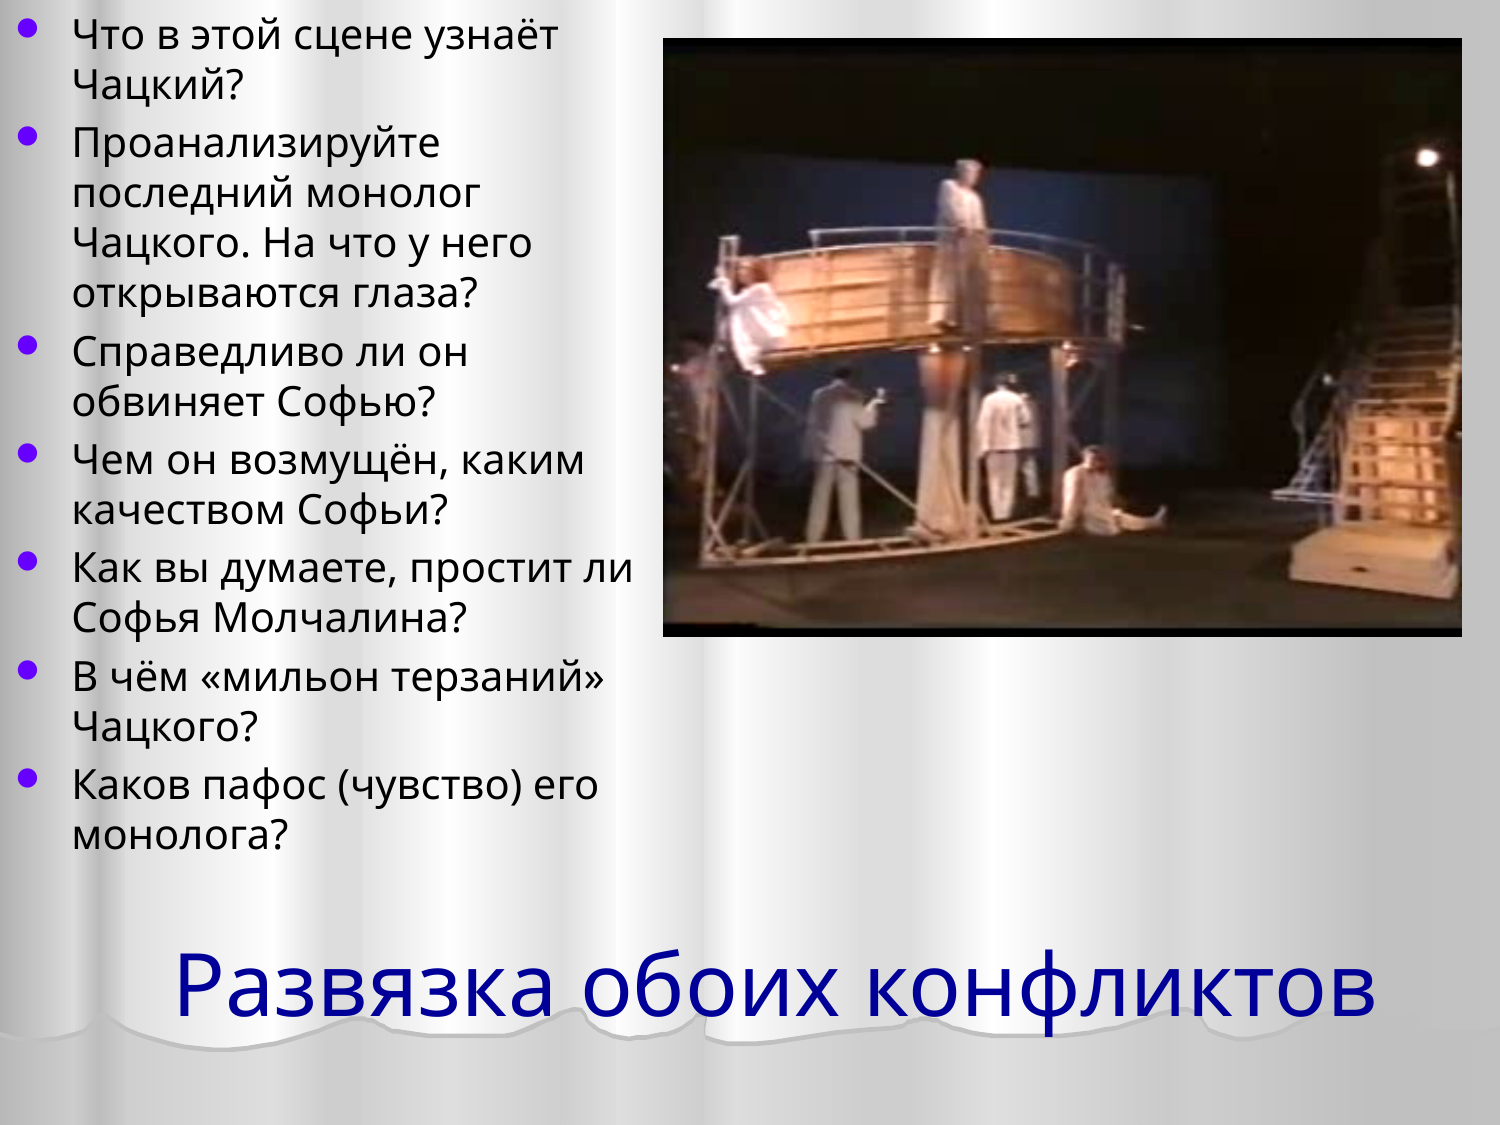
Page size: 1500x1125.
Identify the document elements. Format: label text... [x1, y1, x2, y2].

title Развязка обоих конфликтов [99, 887, 1451, 1075]
list Что в этой сцене узнаёт Чацкий? Проанализируйте последний монолог Чацкого. На что у него открываются глаза? Справедливо ли он обвиняет Софью? Чем он возмущён, каким качеством Софьи? Как вы думаете, простит ли Софья Молчалина? В чём «мильон терзаний» Чацкого? Каков пафос (чувство) его монолога? [0, 0, 663, 744]
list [662, 37, 1463, 638]
